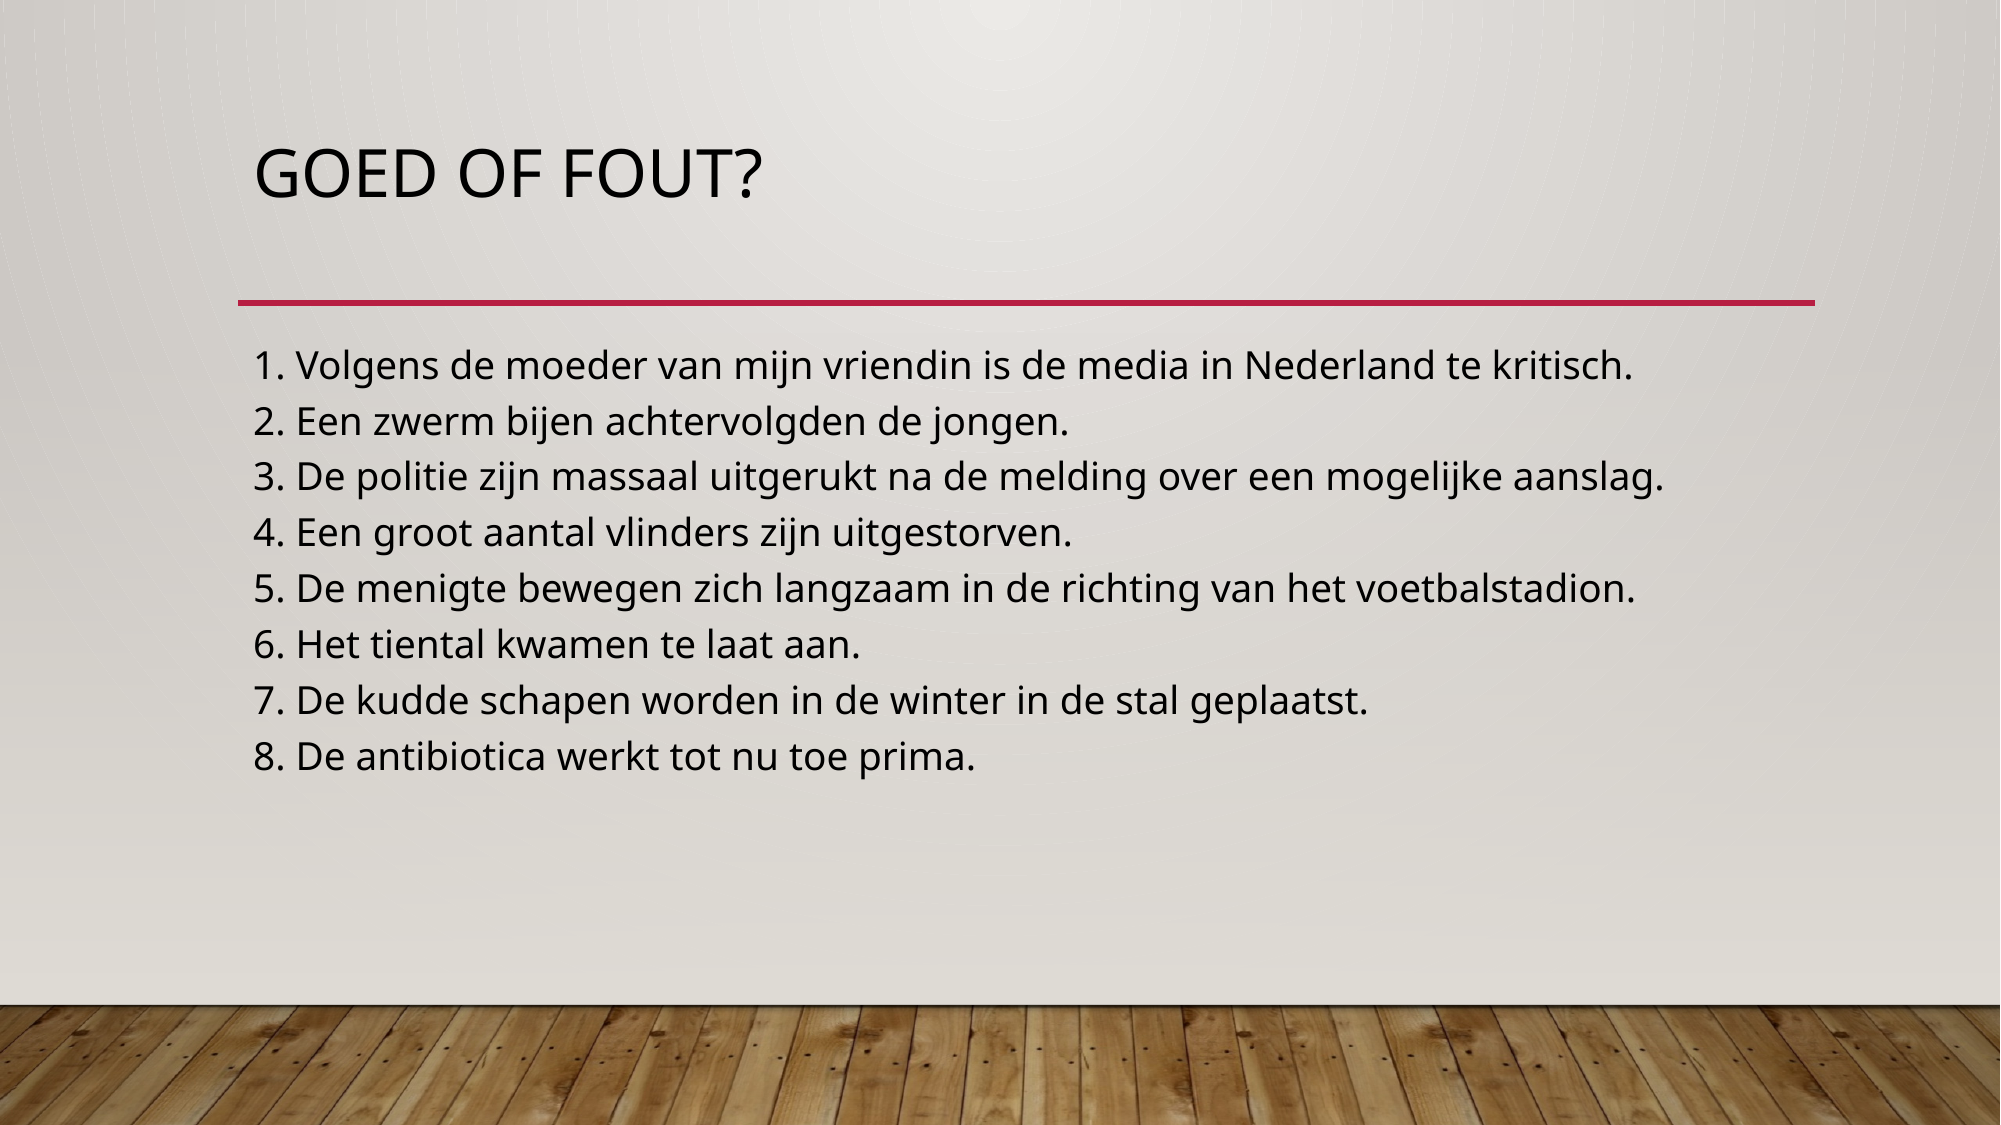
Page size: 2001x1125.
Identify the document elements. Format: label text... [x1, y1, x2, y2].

title Goed of fout? [238, 131, 1814, 305]
picture [0, 1005, 2000, 1125]
list 1. Volgens de moeder van mijn vriendin is de media in Nederland te kritisch. 2. Een zwerm bijen achtervolgden de jongen. 3. De politie zijn massaal uitgerukt na de melding over een mogelijke aanslag. 4. Een groot aantal vlinders zijn uitgestorven. 5. De menigte bewegen zich langzaam in de richting van het voetbalstadion. 6. Het tiental kwamen te laat aan. 7. De kudde schapen worden in de winter in de stal geplaatst. 8. De antibiotica werkt tot nu toe prima. [238, 323, 1814, 890]
